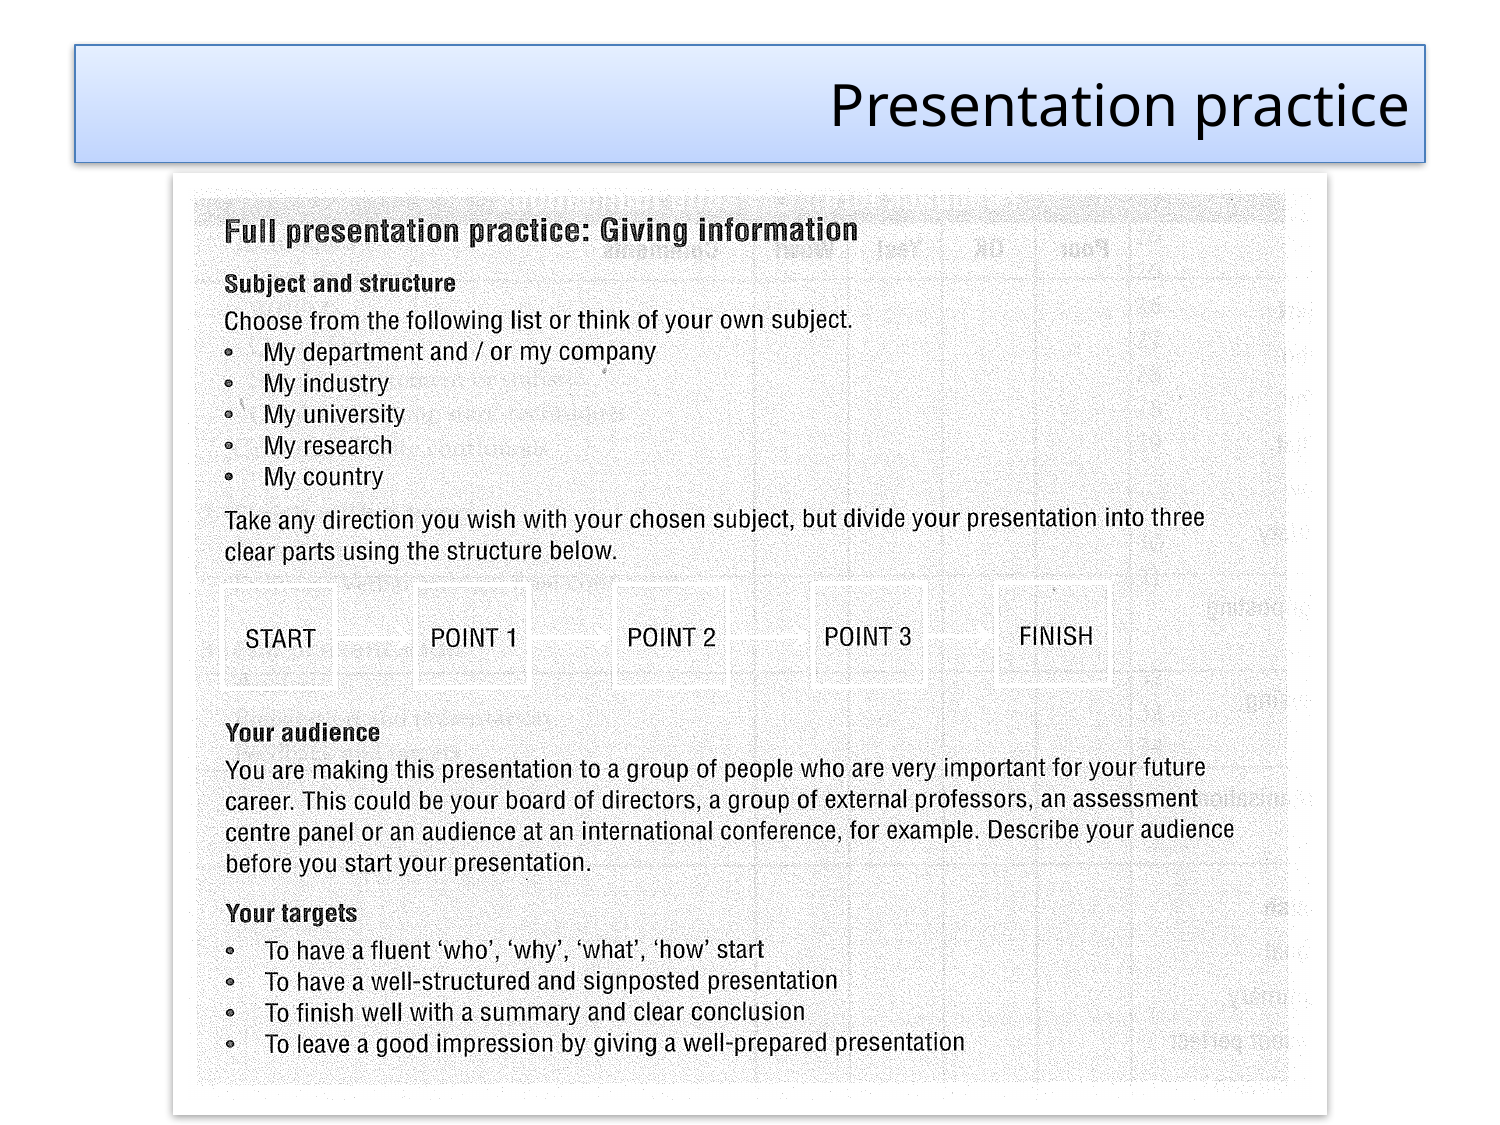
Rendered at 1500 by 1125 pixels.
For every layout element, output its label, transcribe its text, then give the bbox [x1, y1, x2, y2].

picture [187, 187, 1313, 1101]
text_box Presentation practice [74, 44, 1426, 163]
